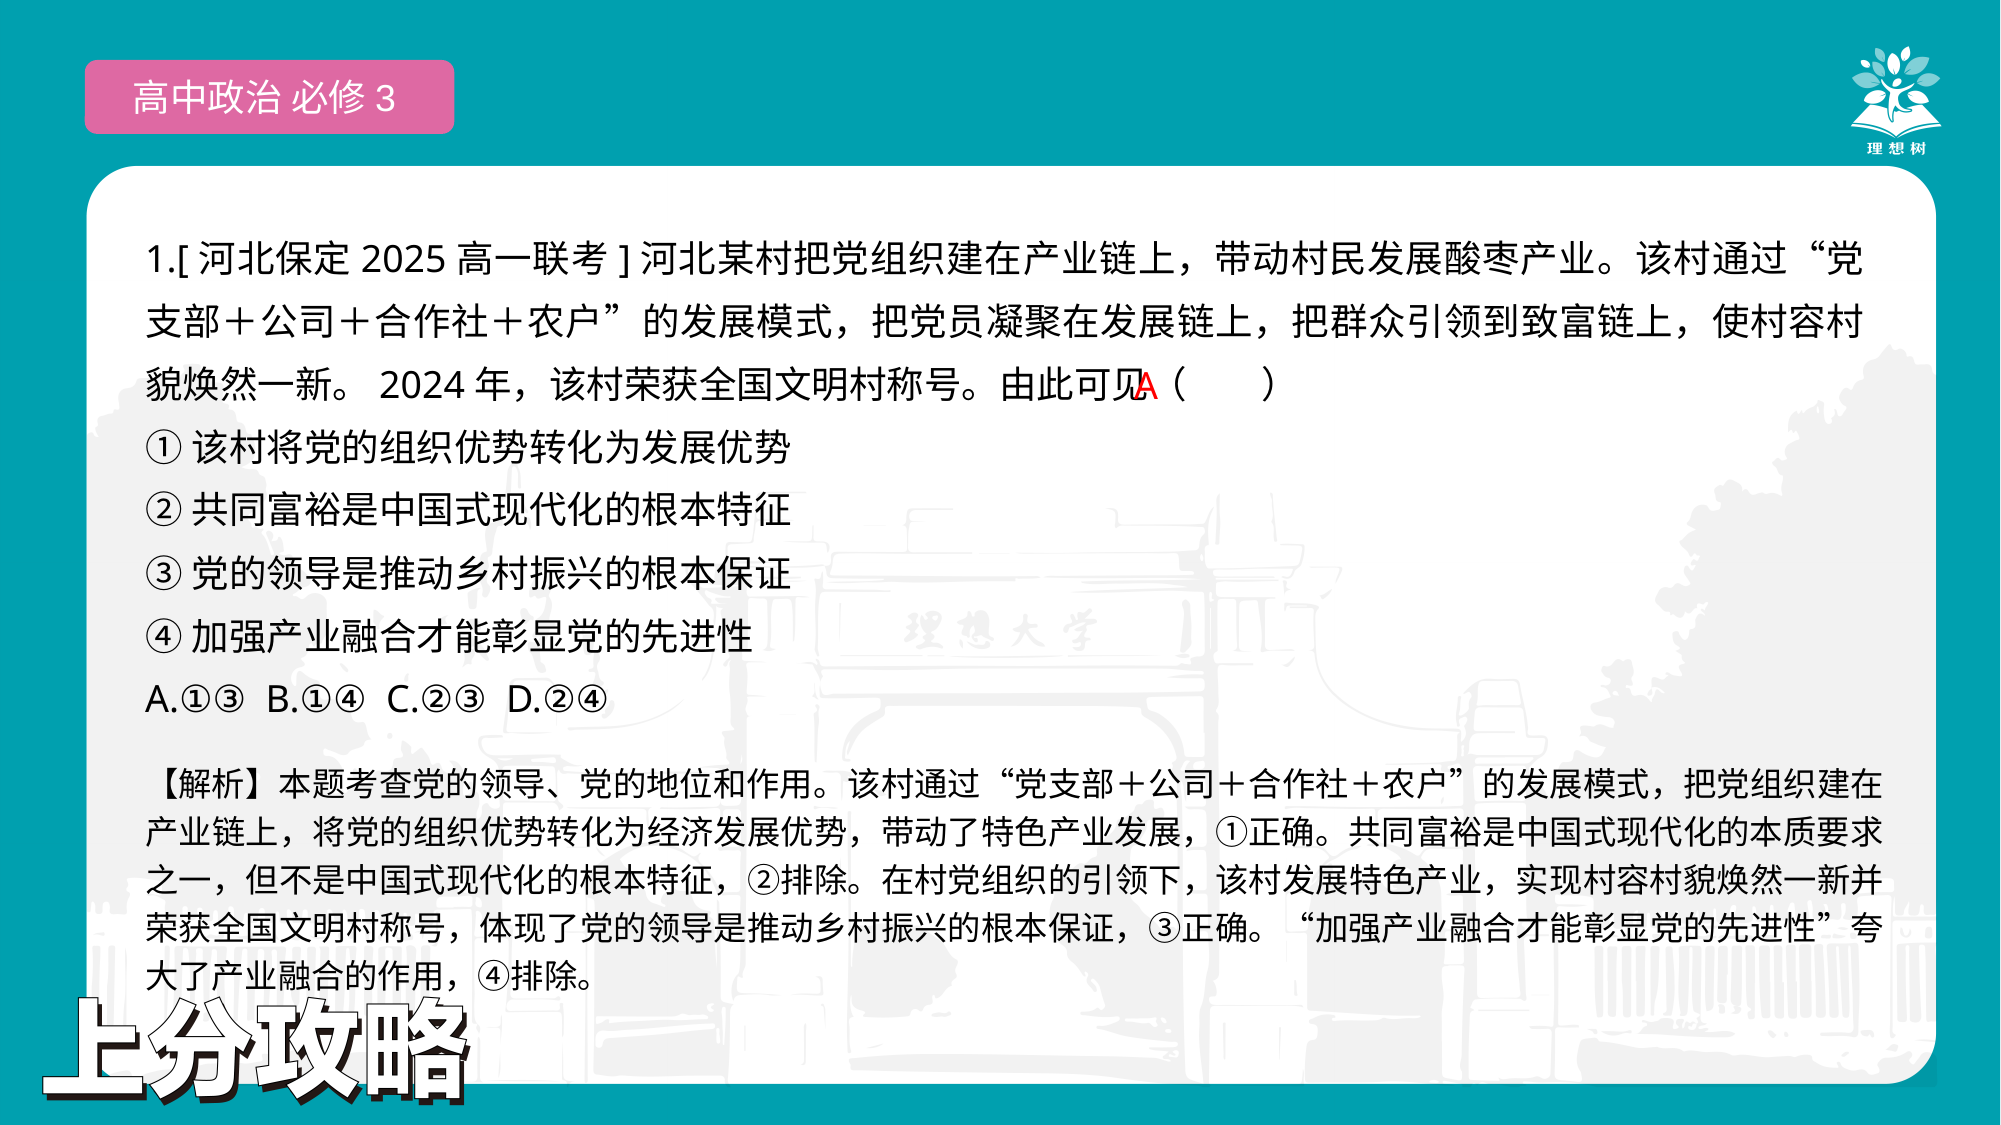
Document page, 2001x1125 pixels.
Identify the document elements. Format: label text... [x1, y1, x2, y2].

text_box 高中政治 必修3 [83, 58, 456, 135]
text_box 1.[河北保定2025高一联考]河北某村把党组织建在产业链上，带动村民发展酸枣产业。该村通过“党支部＋公司＋合作社＋农户”的发展模式，把党员凝聚在发展链上，把群众引领到致富链上，使村容村貌焕然一新。2024年，该村荣获全国文明村称号。由此可见（ ） ①该村将党的组织优势转化为发展优势 ②共同富裕是中国式现代化的根本特征 ③党的领导是推动乡村振兴的根本保证 ④加强产业融合才能彰显党的先进性 A.①③ B.①④ C.②③ D.②④ [130, 209, 1880, 728]
picture [0, 0, 2001, 1125]
text_box A [1109, 331, 1227, 415]
text_box 【解析】本题考查党的领导、党的地位和作用。该村通过“党支部＋公司＋合作社＋农户”的发展模式，把党组织建在产业链上，将党的组织优势转化为经济发展优势，带动了特色产业发展，①正确。共同富裕是中国式现代化的本质要求之一，但不是中国式现代化的根本特征，②排除。在村党组织的引领下，该村发展特色产业，实现村容村貌焕然一新并荣获全国文明村称号，体现了党的领导是推动乡村振兴的根本保证，③正确。“加强产业融合才能彰显党的先进性”夸大了产业融合的作用，④排除。 [130, 747, 1899, 1003]
